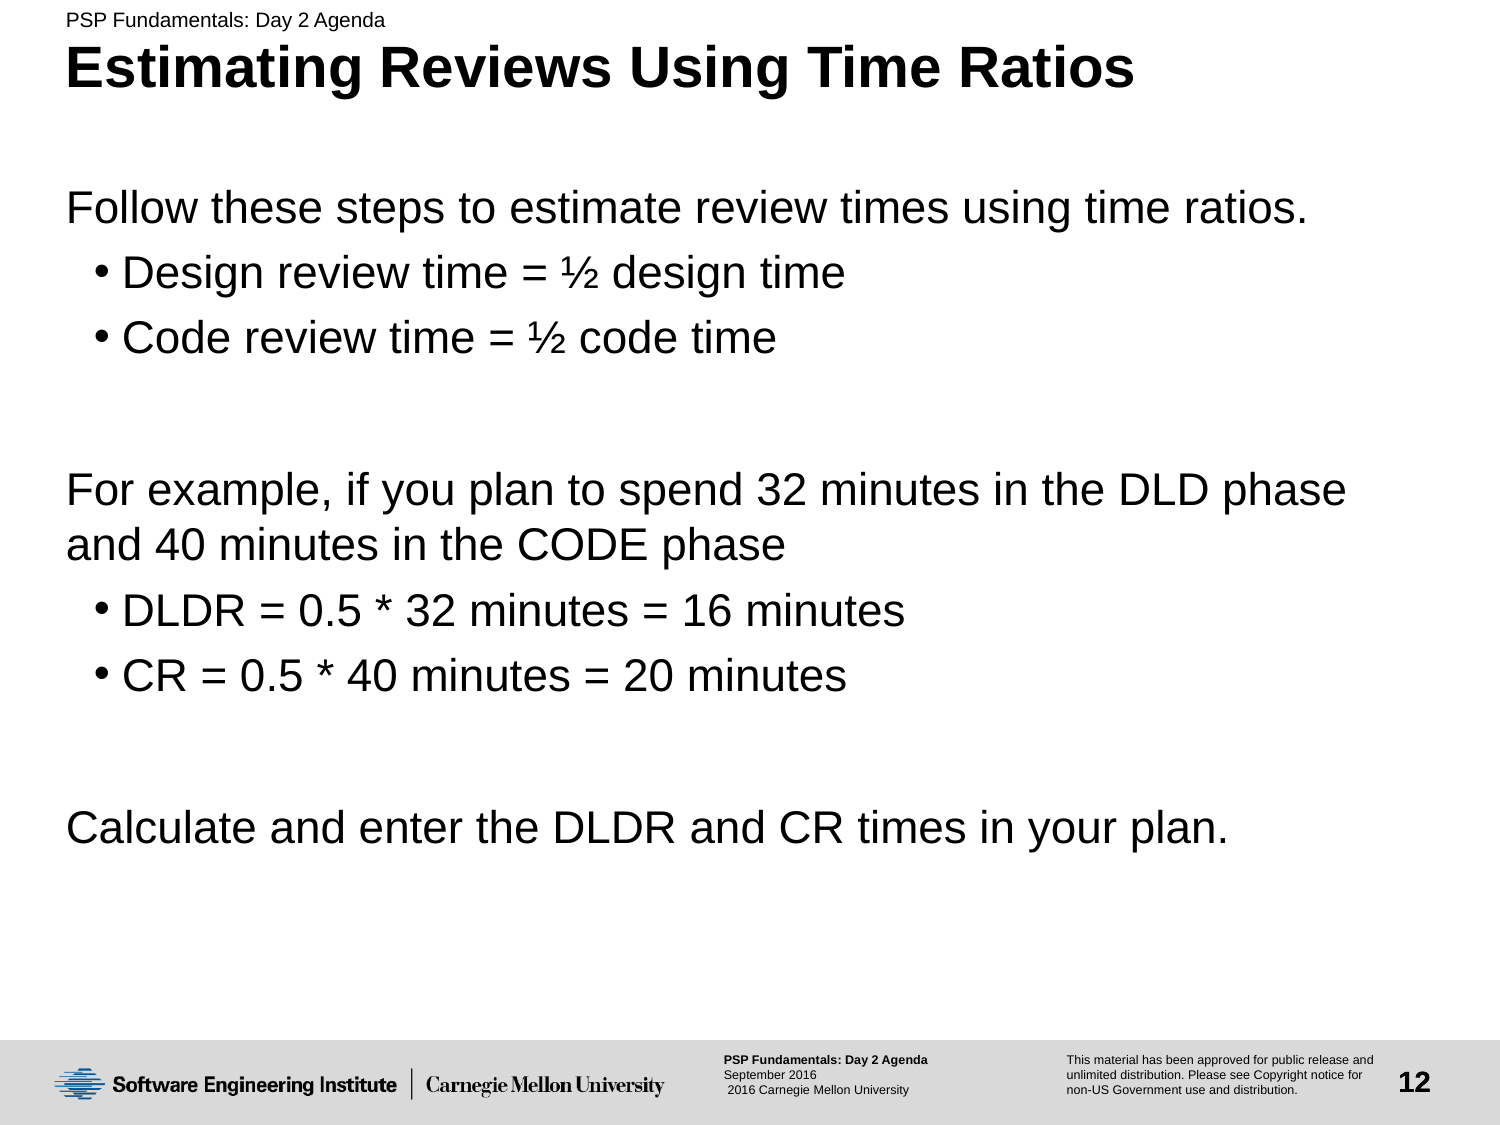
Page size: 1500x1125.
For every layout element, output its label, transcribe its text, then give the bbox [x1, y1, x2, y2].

title Estimating Reviews Using Time Ratios [65, 37, 1430, 148]
list Follow these steps to estimate review times using time ratios. Design review time = ½ design time Code review time = ½ code time For example, if you plan to spend 32 minutes in the DLD phase and 40 minutes in the CODE phase DLDR = 0.5 * 32 minutes = 16 minutes CR = 0.5 * 40 minutes = 20 minutes Calculate and enter the DLDR and CR times in your plan. [65, 177, 1431, 1000]
picture [46, 1061, 673, 1104]
